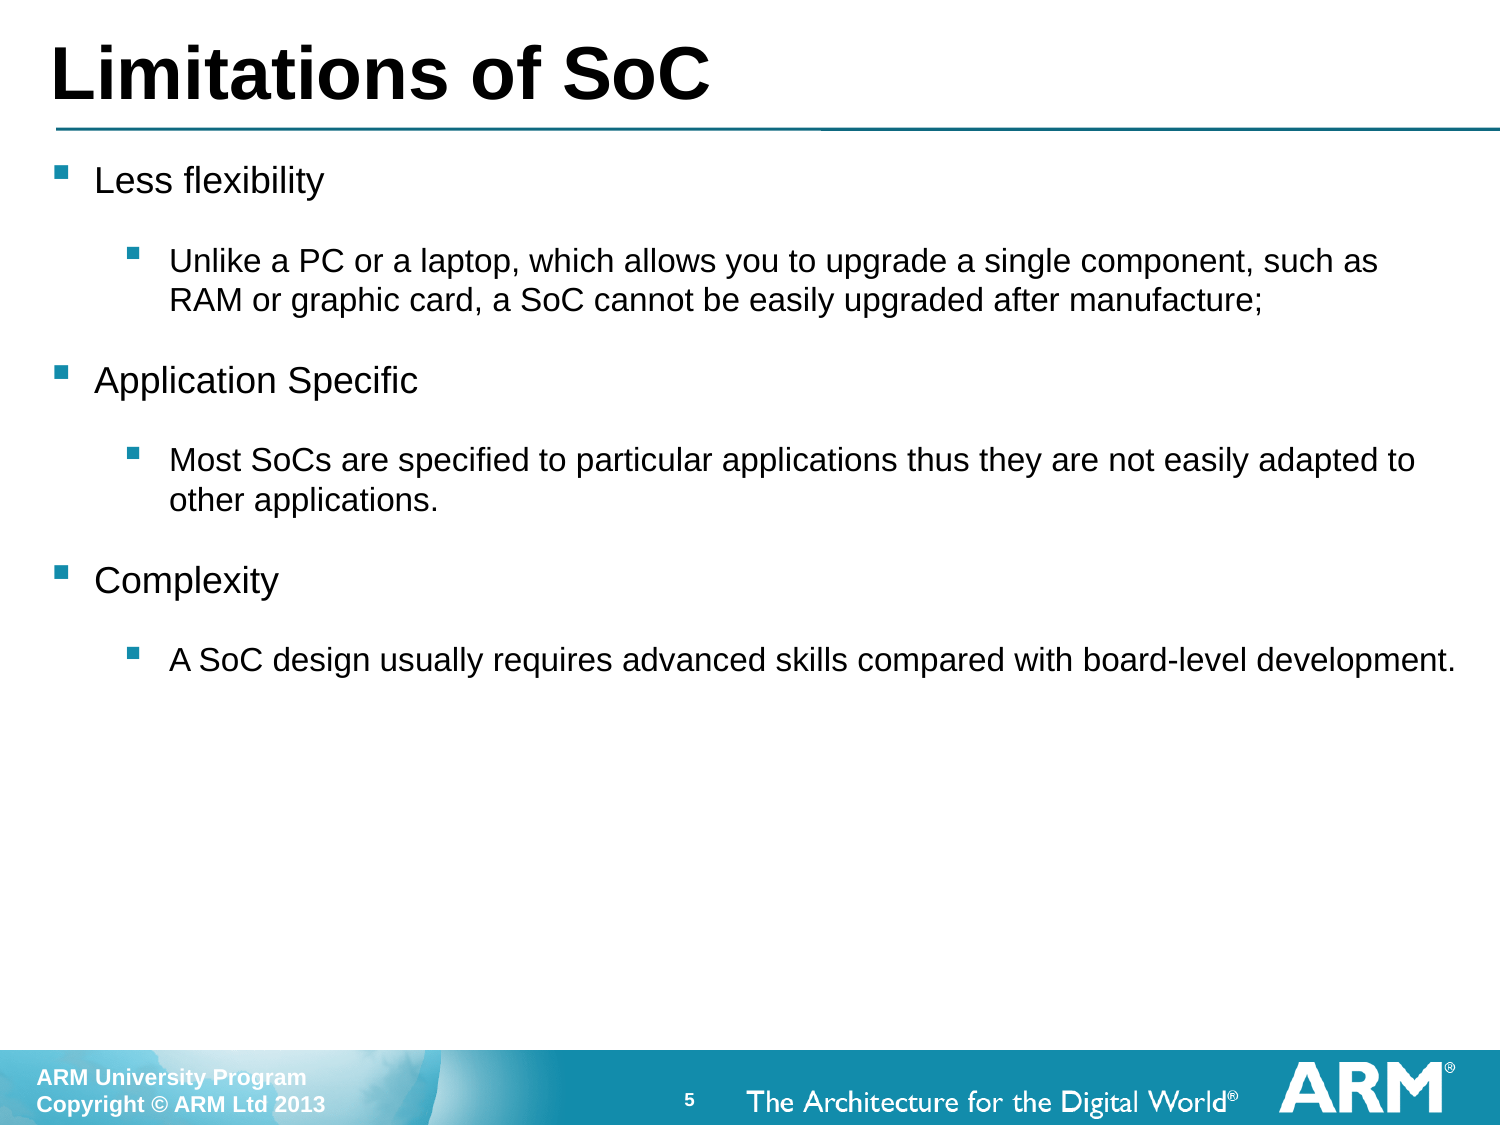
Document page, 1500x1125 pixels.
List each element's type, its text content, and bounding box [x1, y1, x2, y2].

title Limitations of SoC [35, 1, 1476, 139]
list Less flexibility Unlike a PC or a laptop, which allows you to upgrade a single component, such as RAM or graphic card, a SoC cannot be easily upgraded after manufacture; Application Specific Most SoCs are specified to particular applications thus they are not easily adapted to other applications. Complexity A SoC design usually requires advanced skills compared with board-level development. [35, 148, 1476, 1047]
picture [0, 780, 1500, 1125]
